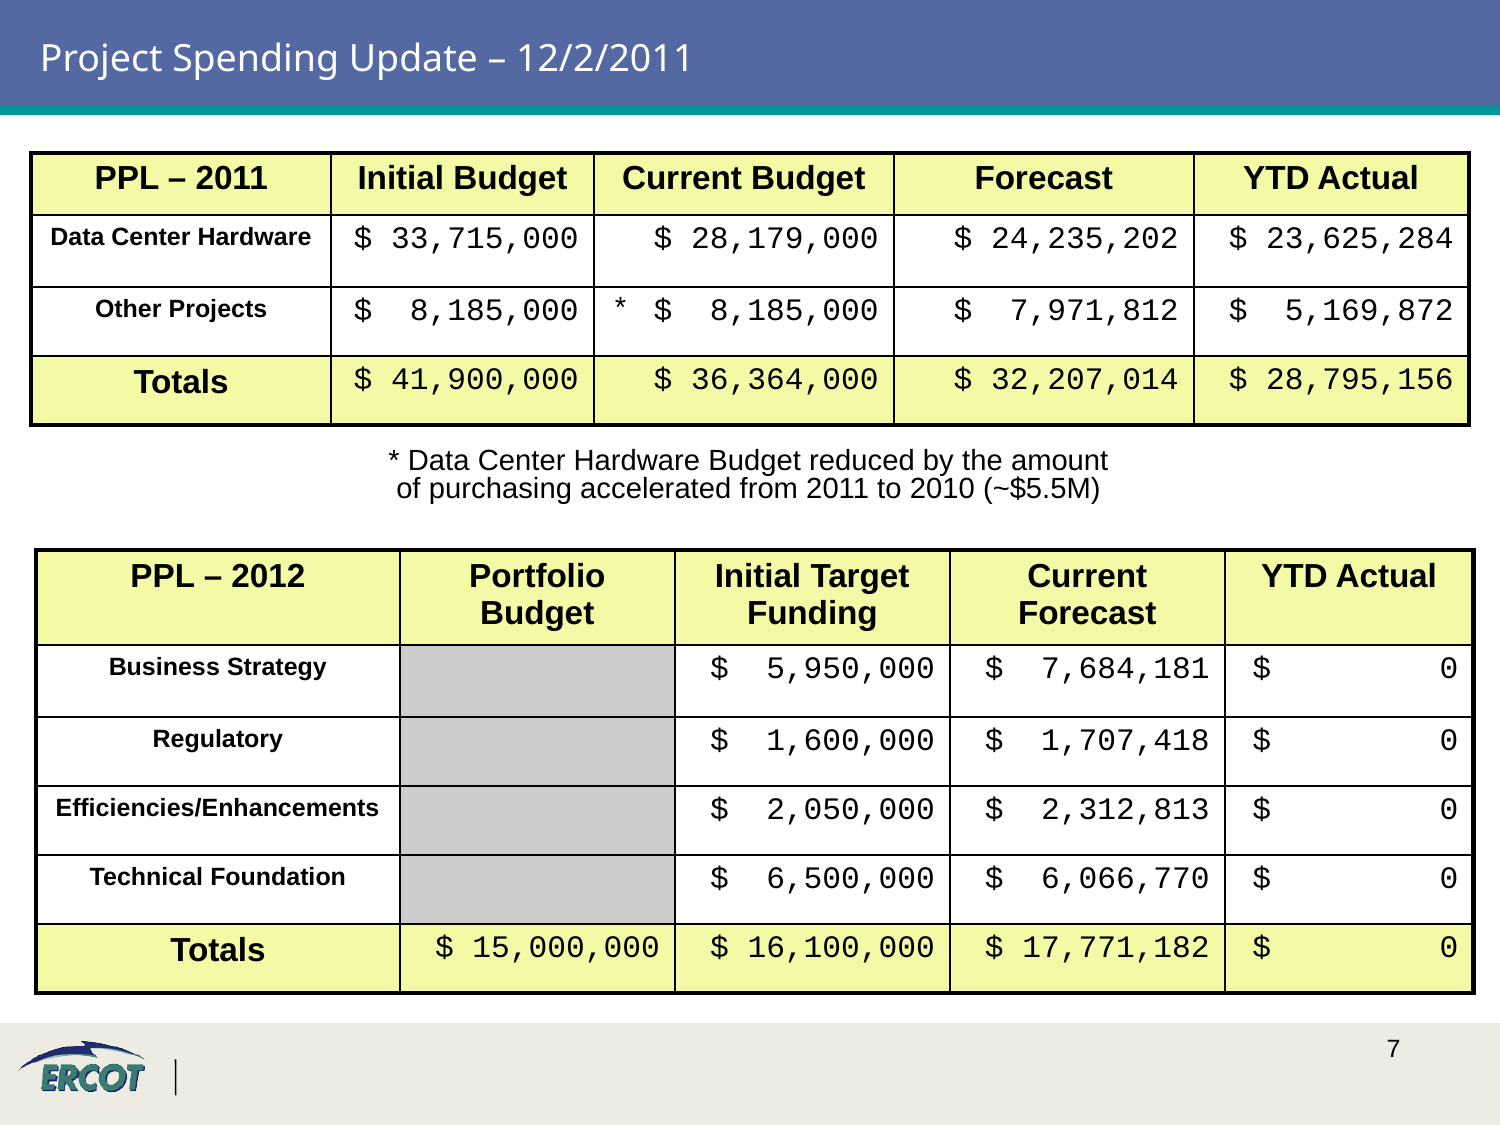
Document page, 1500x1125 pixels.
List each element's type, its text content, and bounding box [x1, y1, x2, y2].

table_header Current Forecast [951, 552, 1224, 644]
table_cell $ 5,169,872 [1195, 288, 1467, 355]
table_cell $ 1,600,000 [676, 718, 949, 785]
table_cell Data Center Hardware [33, 216, 330, 286]
table_header YTD Actual [1195, 155, 1467, 214]
table_cell $ 16,100,000 [676, 925, 949, 991]
table_cell $ 2,312,813 [951, 787, 1224, 854]
table_cell [401, 646, 674, 716]
table_cell $ 28,179,000 [595, 216, 893, 286]
table_header Portfolio Budget [401, 552, 674, 644]
table_header Forecast [895, 155, 1193, 214]
table_cell $ 0 [1226, 925, 1471, 991]
table_header Initial Target Funding [676, 552, 949, 644]
table_cell $ 1,707,418 [951, 718, 1224, 785]
table_cell $ 0 [1226, 856, 1471, 923]
table_header Initial Budget [332, 155, 593, 214]
table_cell $ 7,684,181 [951, 646, 1224, 716]
table_cell $ 0 [1226, 718, 1471, 785]
title Project Spending Update – 12/2/2011 [24, 0, 988, 113]
table_cell $ 41,900,000 [332, 357, 593, 423]
table_cell Totals [33, 357, 330, 423]
table_cell Totals [38, 925, 399, 991]
table_cell [401, 718, 674, 785]
table_cell $ 0 [1226, 646, 1471, 716]
text_box * Data Center Hardware Budget reduced by the amount of purchasing accelerated from 2011 to 2010 (~$5.5M) [361, 440, 1137, 512]
table_cell [401, 787, 674, 854]
table_cell Business Strategy [38, 646, 399, 716]
table_cell [401, 856, 674, 923]
table_header PPL – 2012 [38, 552, 399, 644]
table_cell Other Projects [33, 288, 330, 355]
table_header PPL – 2011 [33, 155, 330, 214]
table_cell $ 33,715,000 [332, 216, 593, 286]
table_cell $ 15,000,000 [401, 925, 674, 991]
table_cell $ 8,185,000 [332, 288, 593, 355]
table_cell $ 36,364,000 [595, 357, 893, 423]
table_cell Efficiencies/Enhancements [38, 787, 399, 854]
table_cell Technical Foundation [38, 856, 399, 923]
table_cell $ 6,500,000 [676, 856, 949, 923]
table_cell $ 23,625,284 [1195, 216, 1467, 286]
table_cell $ 8,185,000 [595, 288, 893, 355]
table_cell $ 0 [1226, 787, 1471, 854]
table_cell $ 17,771,182 [951, 925, 1224, 991]
table_cell Regulatory [38, 718, 399, 785]
table_cell $ 7,971,812 [895, 288, 1193, 355]
picture [10, 1031, 151, 1111]
table_cell $ 28,795,156 [1195, 357, 1467, 423]
table_cell $ 32,207,014 [895, 357, 1193, 423]
text_box * [600, 287, 638, 331]
table_cell $ 2,050,000 [676, 787, 949, 854]
table_cell $ 24,235,202 [895, 216, 1193, 286]
table_header YTD Actual [1226, 552, 1471, 644]
table_header Current Budget [595, 155, 893, 214]
table_cell $ 5,950,000 [676, 646, 949, 716]
table_cell $ 6,066,770 [951, 856, 1224, 923]
